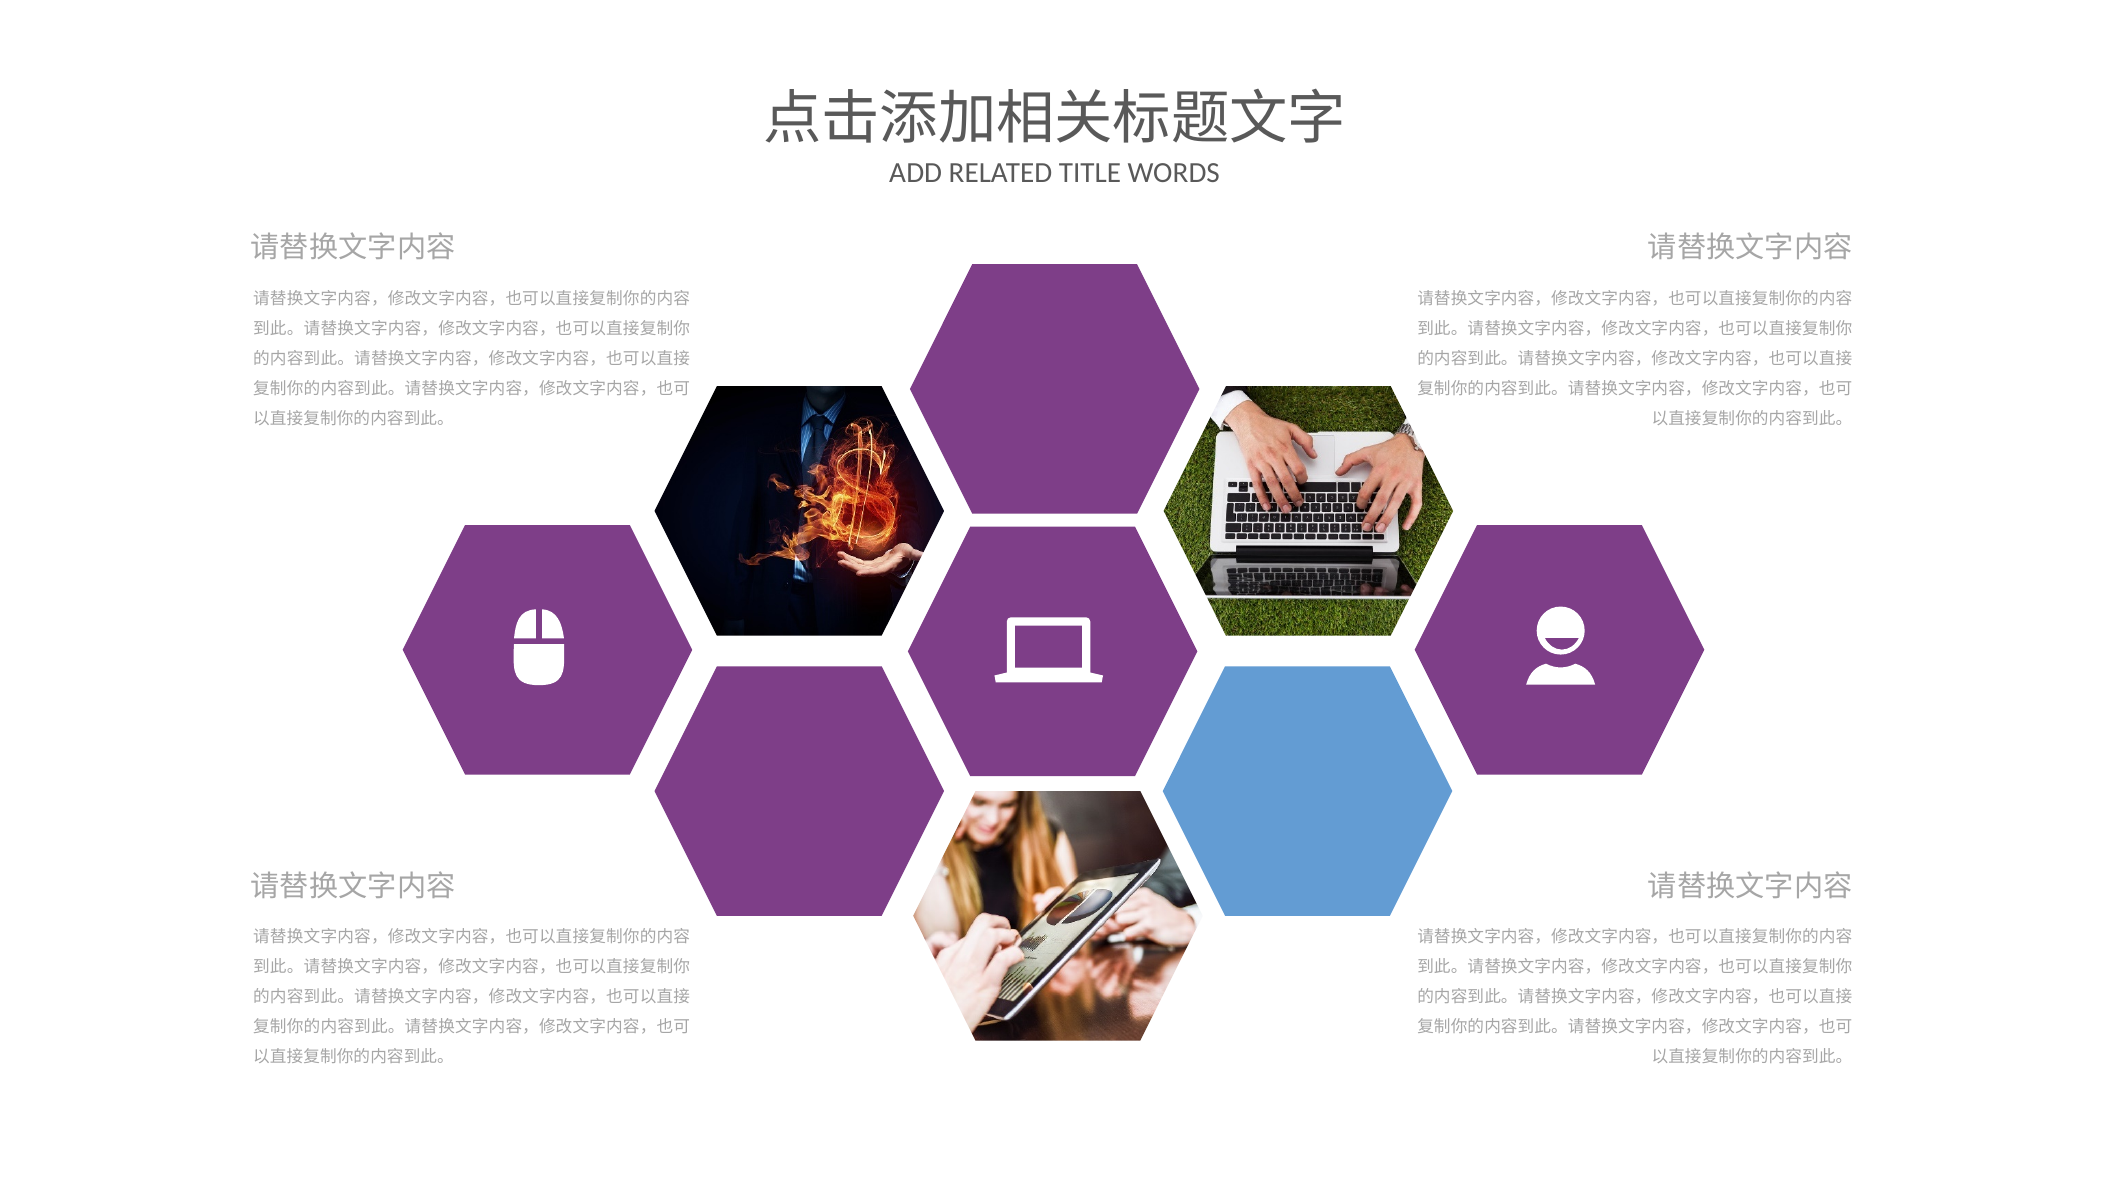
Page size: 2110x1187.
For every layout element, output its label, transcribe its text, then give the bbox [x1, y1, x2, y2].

text_box 点击添加相关标题文字 [747, 71, 1362, 158]
text_box [912, 790, 1204, 1042]
text_box 请替换文字内容 [1573, 228, 1853, 264]
text_box [653, 385, 946, 524]
text_box 请替换文字内容 [1573, 866, 1853, 902]
text_box [653, 777, 946, 917]
text_box 请替换文字内容 [250, 228, 531, 264]
text_box [1161, 777, 1454, 917]
text_box [908, 263, 1201, 515]
text_box ADD RELATED TITLE WORDS [873, 144, 1237, 196]
text_box 请替换文字内容，修改文字内容，也可以直接复制你的内容到此。请替换文字内容，修改文字内容，也可以直接复制你的内容到此。请替换文字内容，修改文字内容，也可以直接复制你的内容到此。请替换文字内容，修改文字内容，也可以直接复制你的内容到此。 [1415, 278, 1853, 428]
text_box 请替换文字内容，修改文字内容，也可以直接复制你的内容到此。请替换文字内容，修改文字内容，也可以直接复制你的内容到此。请替换文字内容，修改文字内容，也可以直接复制你的内容到此。请替换文字内容，修改文字内容，也可以直接复制你的内容到此。 [253, 278, 691, 428]
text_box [402, 524, 1705, 777]
text_box 请替换文字内容，修改文字内容，也可以直接复制你的内容到此。请替换文字内容，修改文字内容，也可以直接复制你的内容到此。请替换文字内容，修改文字内容，也可以直接复制你的内容到此。请替换文字内容，修改文字内容，也可以直接复制你的内容到此。 [1415, 916, 1853, 1067]
text_box 请替换文字内容 [250, 866, 531, 902]
text_box [1162, 385, 1455, 524]
text_box 请替换文字内容，修改文字内容，也可以直接复制你的内容到此。请替换文字内容，修改文字内容，也可以直接复制你的内容到此。请替换文字内容，修改文字内容，也可以直接复制你的内容到此。请替换文字内容，修改文字内容，也可以直接复制你的内容到此。 [253, 916, 691, 1067]
